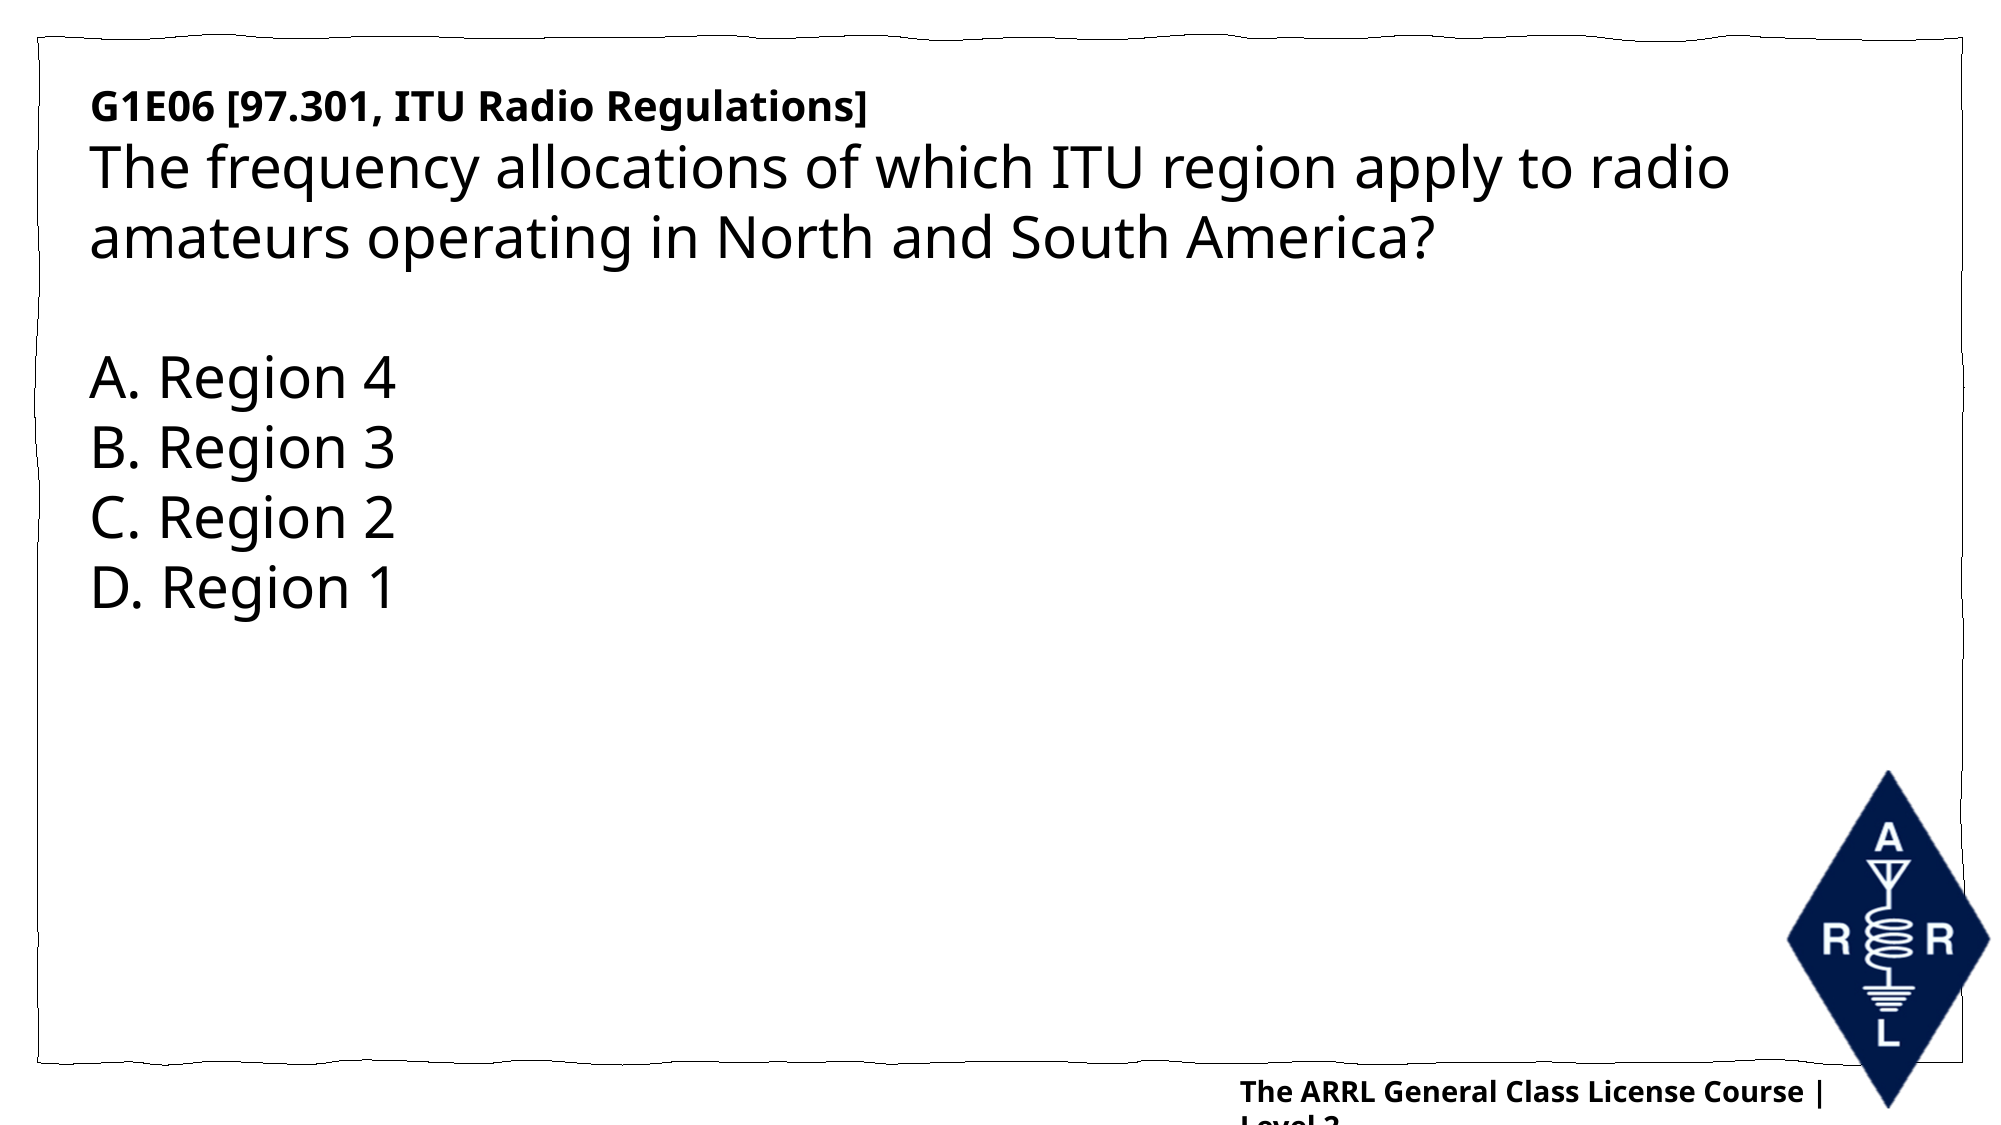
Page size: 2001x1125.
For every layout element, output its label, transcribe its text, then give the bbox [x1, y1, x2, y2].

picture [1773, 752, 1999, 1125]
text_box G1E06 [97.301, ITU Radio Regulations] The frequency allocations of which ITU region apply to radio amateurs operating in North and South America? A. Region 4 B. Region 3 C. Region 2 D. Region 1 [75, 72, 1850, 628]
